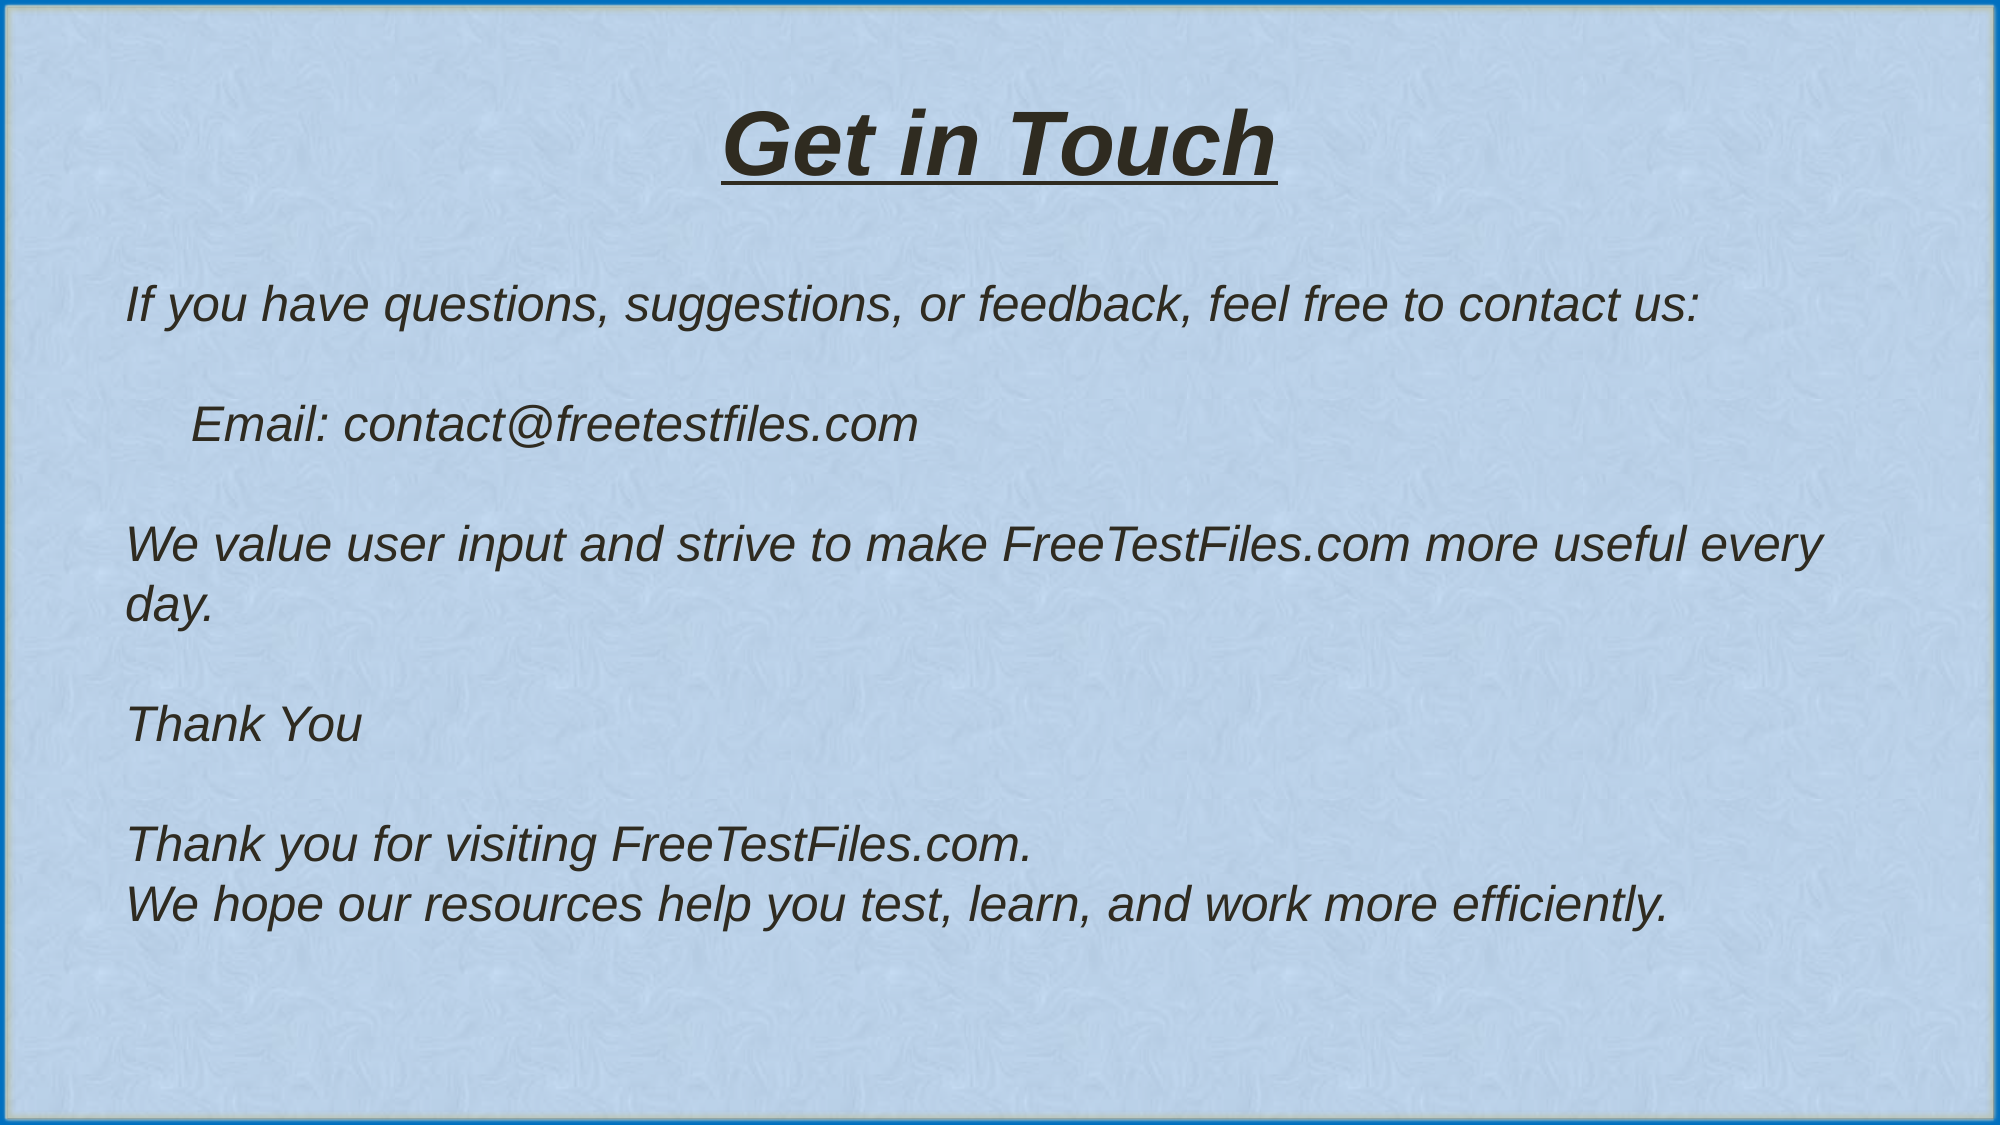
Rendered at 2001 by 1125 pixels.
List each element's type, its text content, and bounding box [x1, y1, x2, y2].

text_box If you have questions, suggestions, or feedback, feel free to contact us: 📧 Email: contact@freetestfiles.com We value user input and strive to make FreeTestFiles.com more useful every day. Thank You Thank you for visiting FreeTestFiles.com. We hope our resources help you test, learn, and work more efficiently. [110, 263, 1886, 1056]
text_box [0, 0, 1999, 1125]
